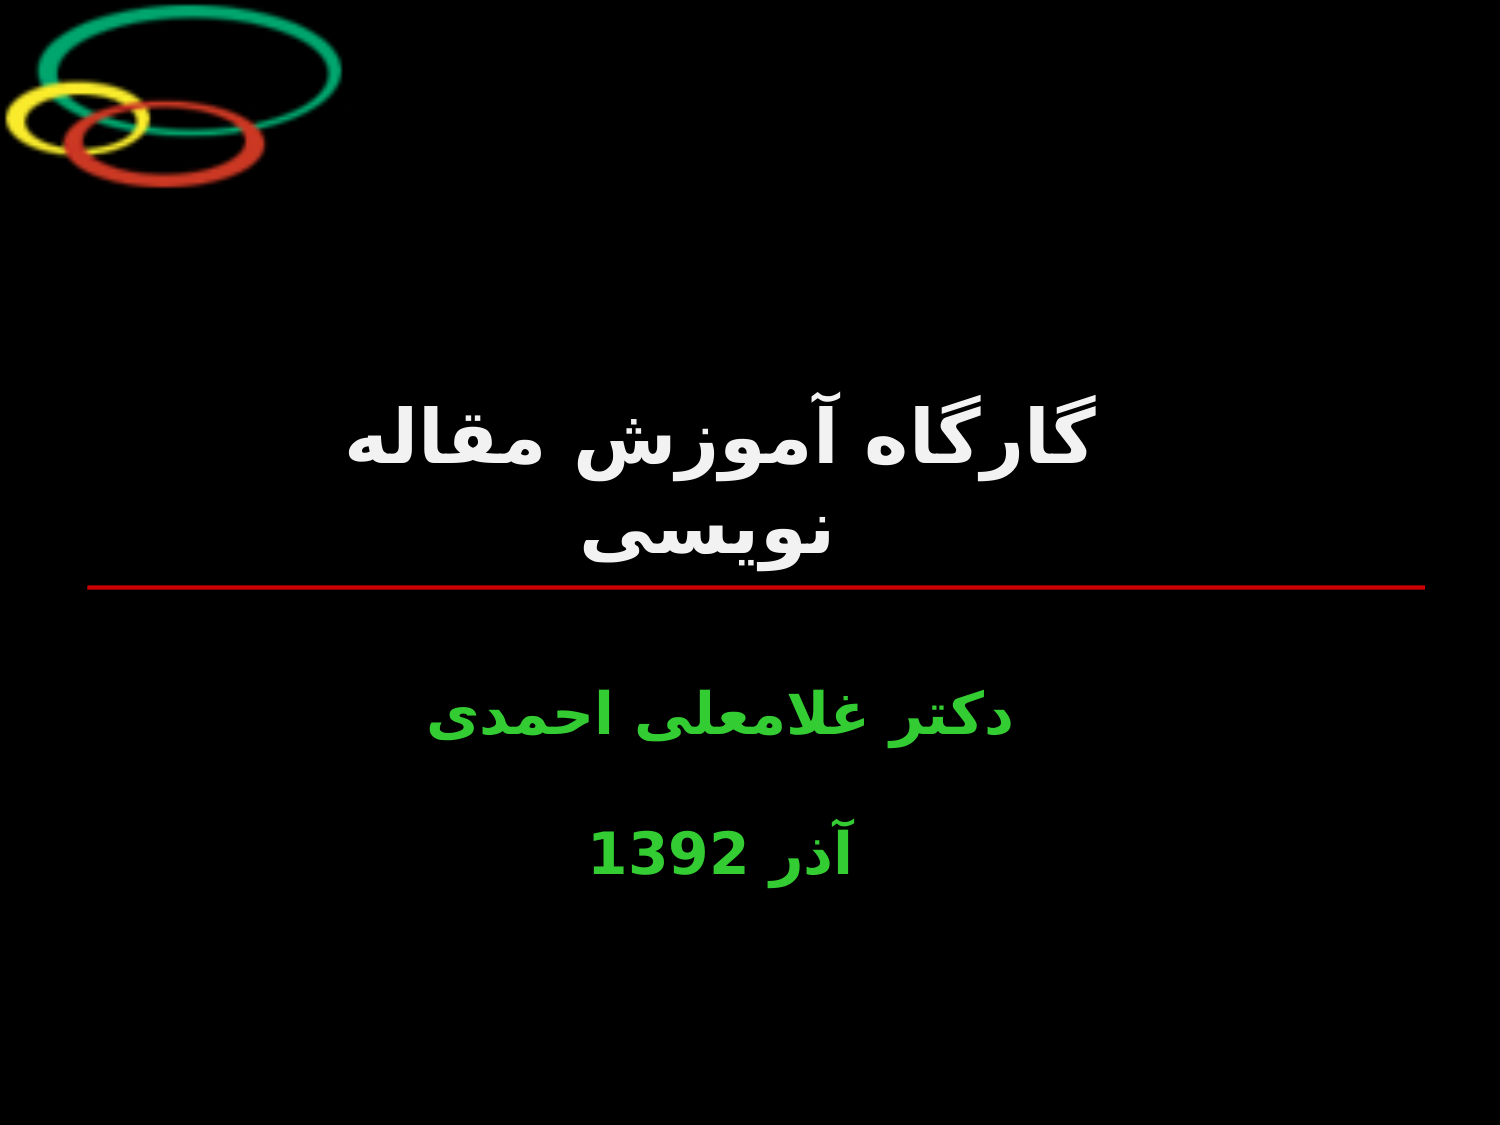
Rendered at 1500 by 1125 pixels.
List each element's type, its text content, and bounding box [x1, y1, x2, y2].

picture [0, 0, 350, 196]
text_box گارگاه آموزش مقاله نویسی [277, 290, 1164, 666]
text_box دکتر غلامعلی احمدی آذر 1392 [345, 668, 1096, 894]
